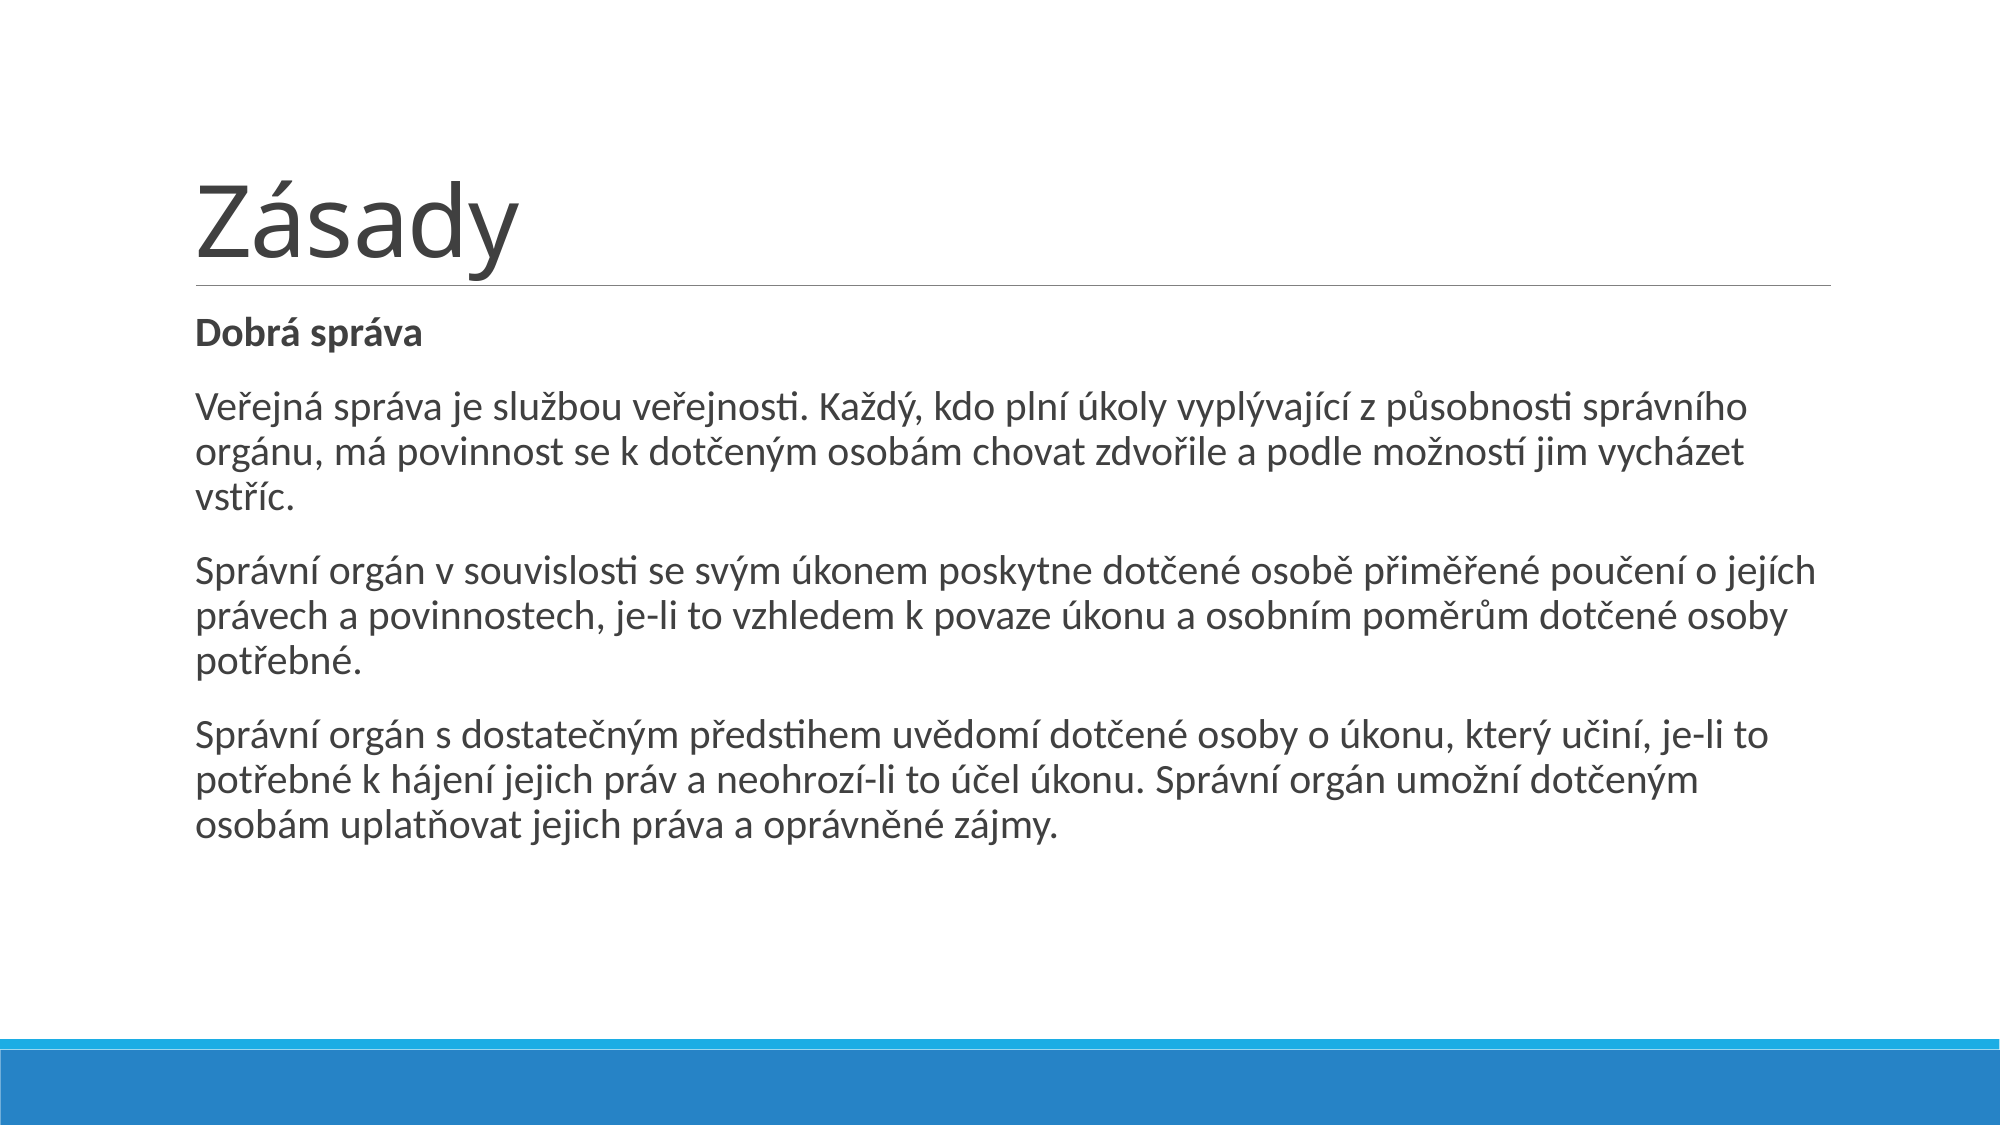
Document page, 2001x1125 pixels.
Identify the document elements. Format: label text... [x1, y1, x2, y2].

list Dobrá správa Veřejná správa je službou veřejnosti. Každý, kdo plní úkoly vyplývající z působnosti správního orgánu, má povinnost se k dotčeným osobám chovat zdvořile a podle možností jim vycházet vstříc. Správní orgán v souvislosti se svým úkonem poskytne dotčené osobě přiměřené poučení o jejích právech a povinnostech, je-li to vzhledem k povaze úkonu a osobním poměrům dotčené osoby potřebné. Správní orgán s dostatečným předstihem uvědomí dotčené osoby o úkonu, který učiní, je-li to potřebné k hájení jejich práv a neohrozí-li to účel úkonu. Správní orgán umožní dotčeným osobám uplatňovat jejich práva a oprávněné zájmy. [180, 302, 1830, 963]
title Zásady [180, 47, 1830, 285]
